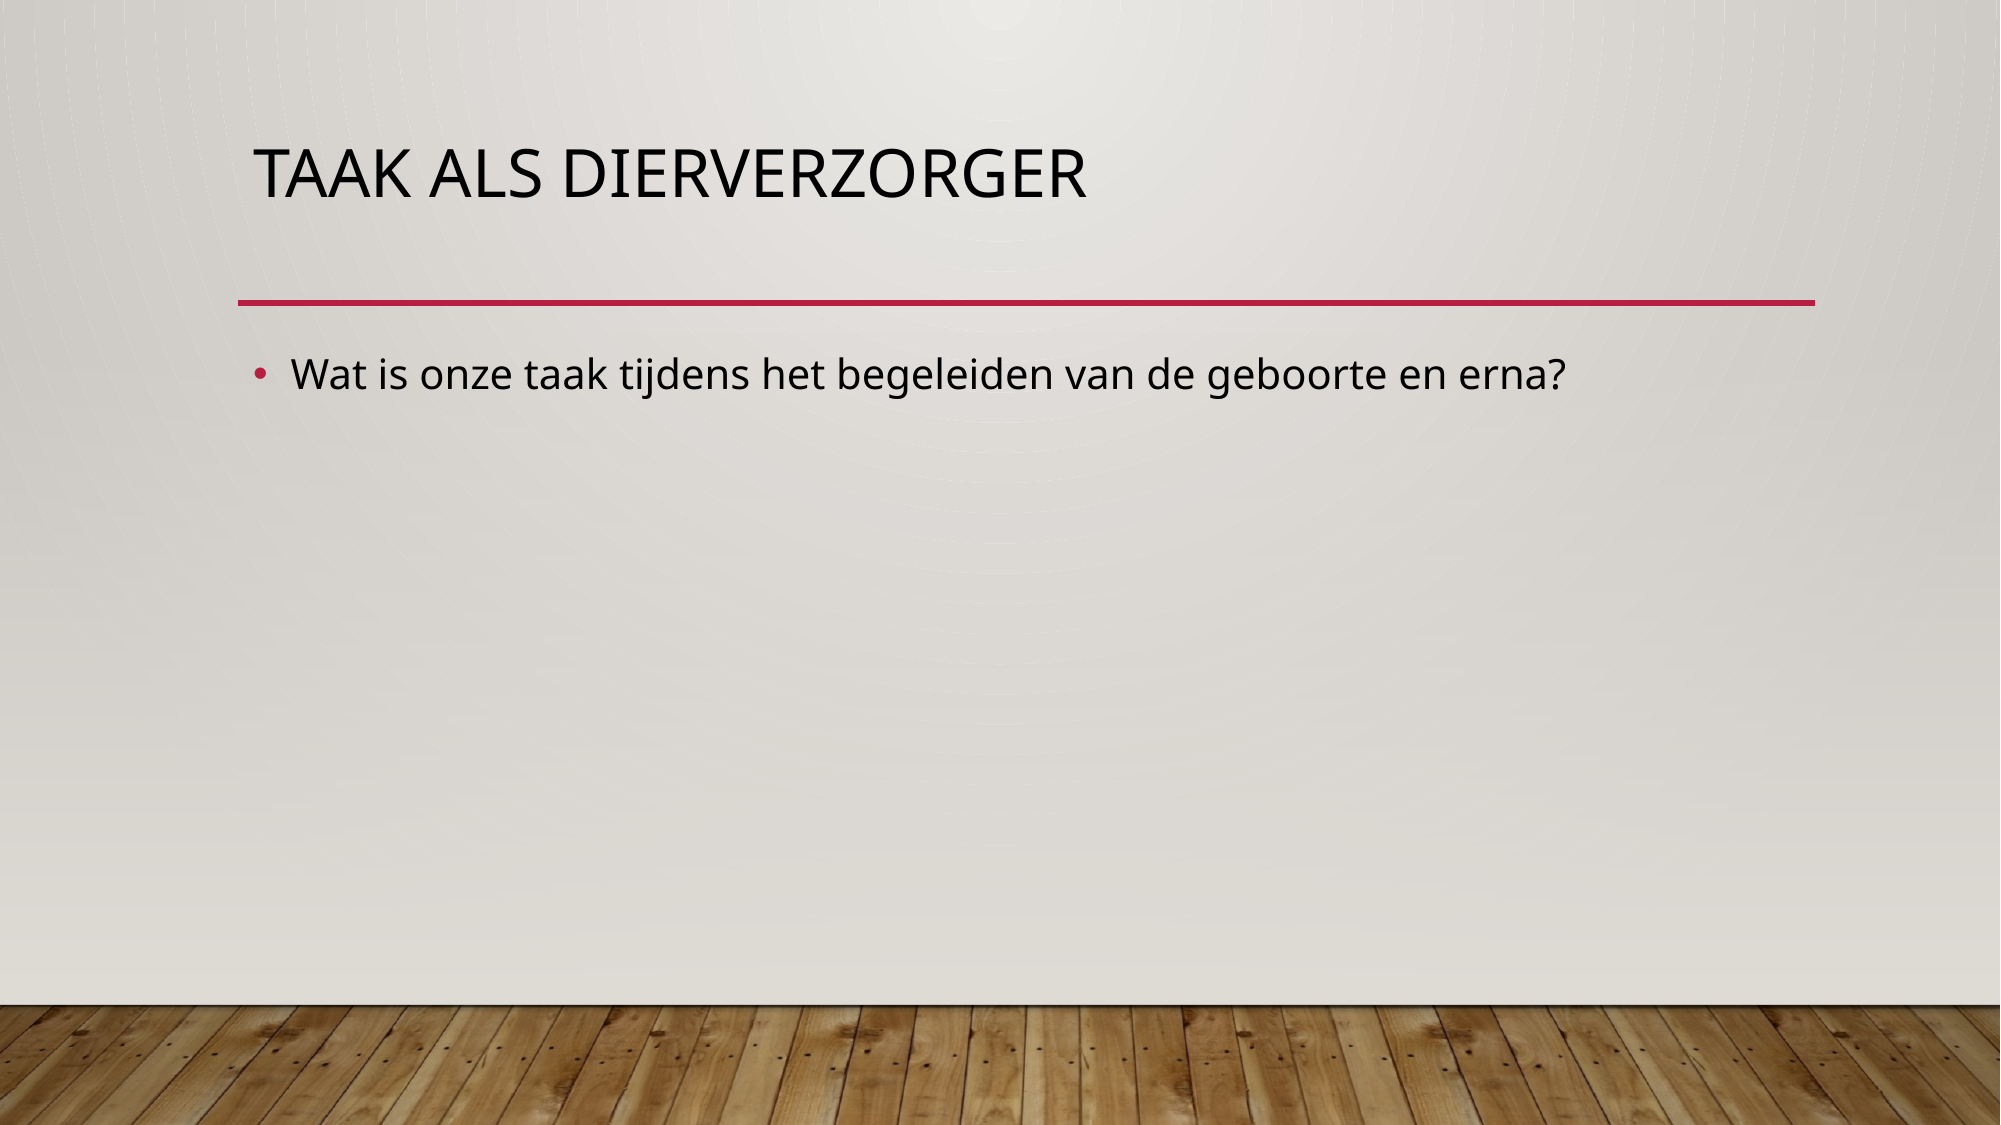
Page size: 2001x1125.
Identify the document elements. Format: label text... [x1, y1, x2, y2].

list Wat is onze taak tijdens het begeleiden van de geboorte en erna? [238, 330, 1814, 897]
title Taak als dierverzorger [238, 131, 1814, 305]
picture [0, 1005, 2000, 1125]
